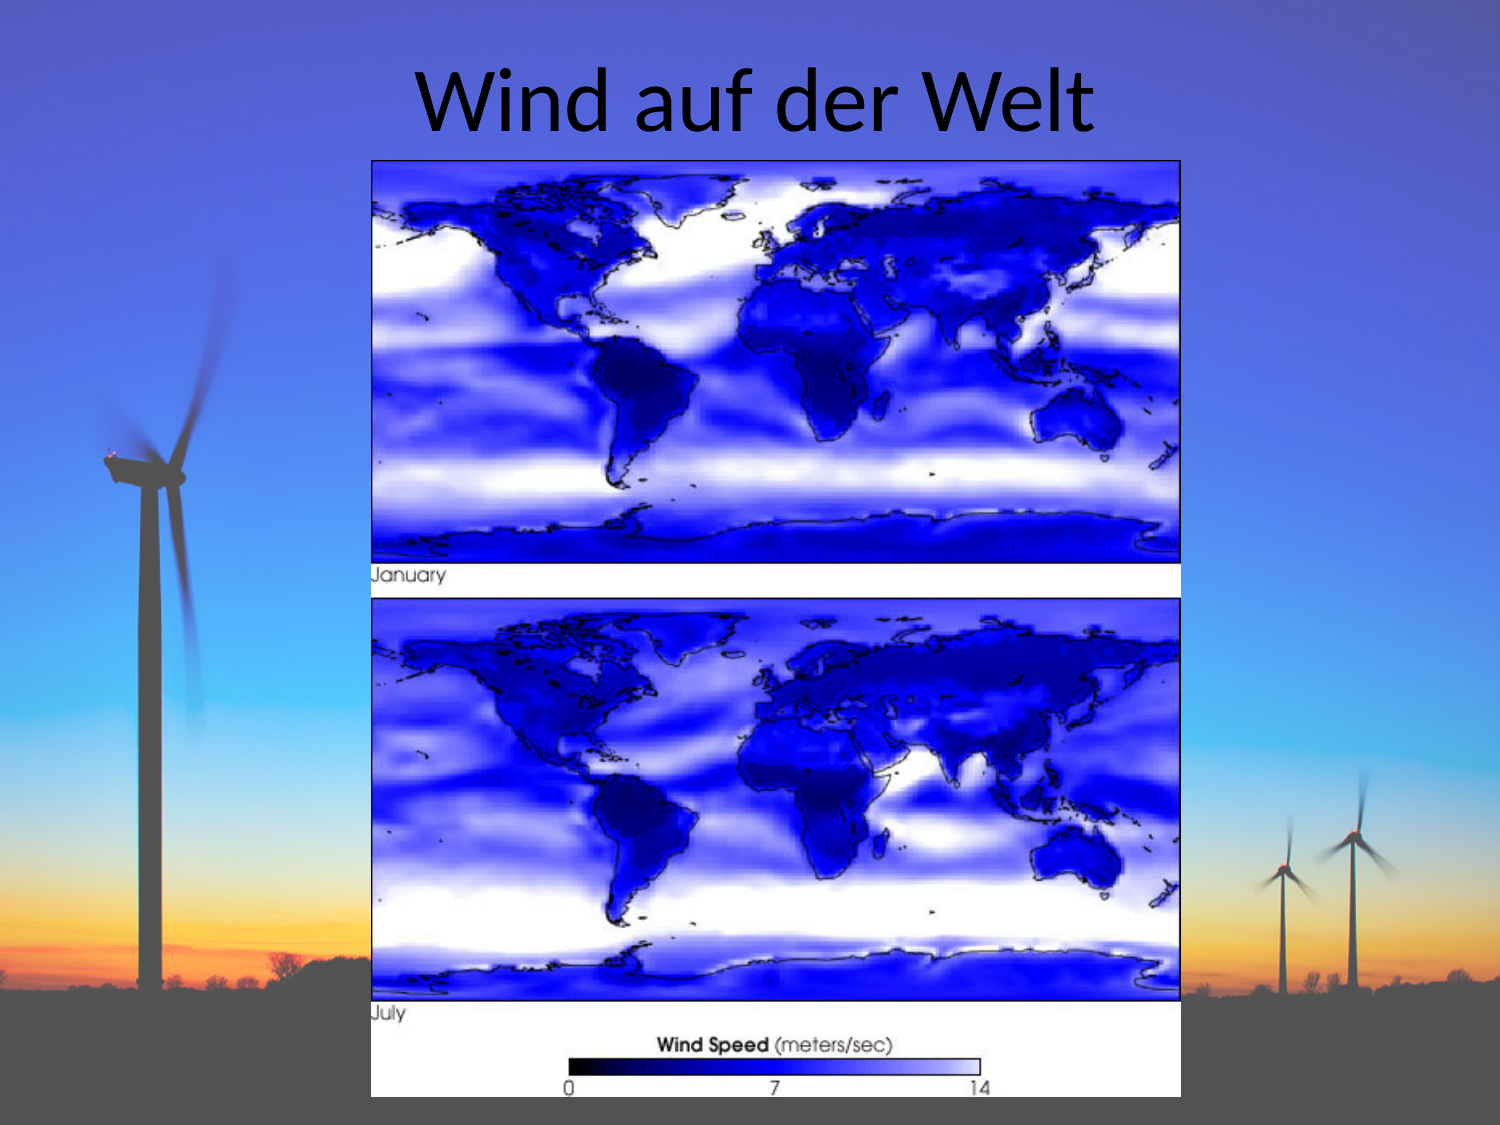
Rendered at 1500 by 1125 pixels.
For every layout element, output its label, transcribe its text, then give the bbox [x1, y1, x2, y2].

title Wind auf der Welt [80, 0, 1431, 189]
picture [371, 160, 1181, 1097]
